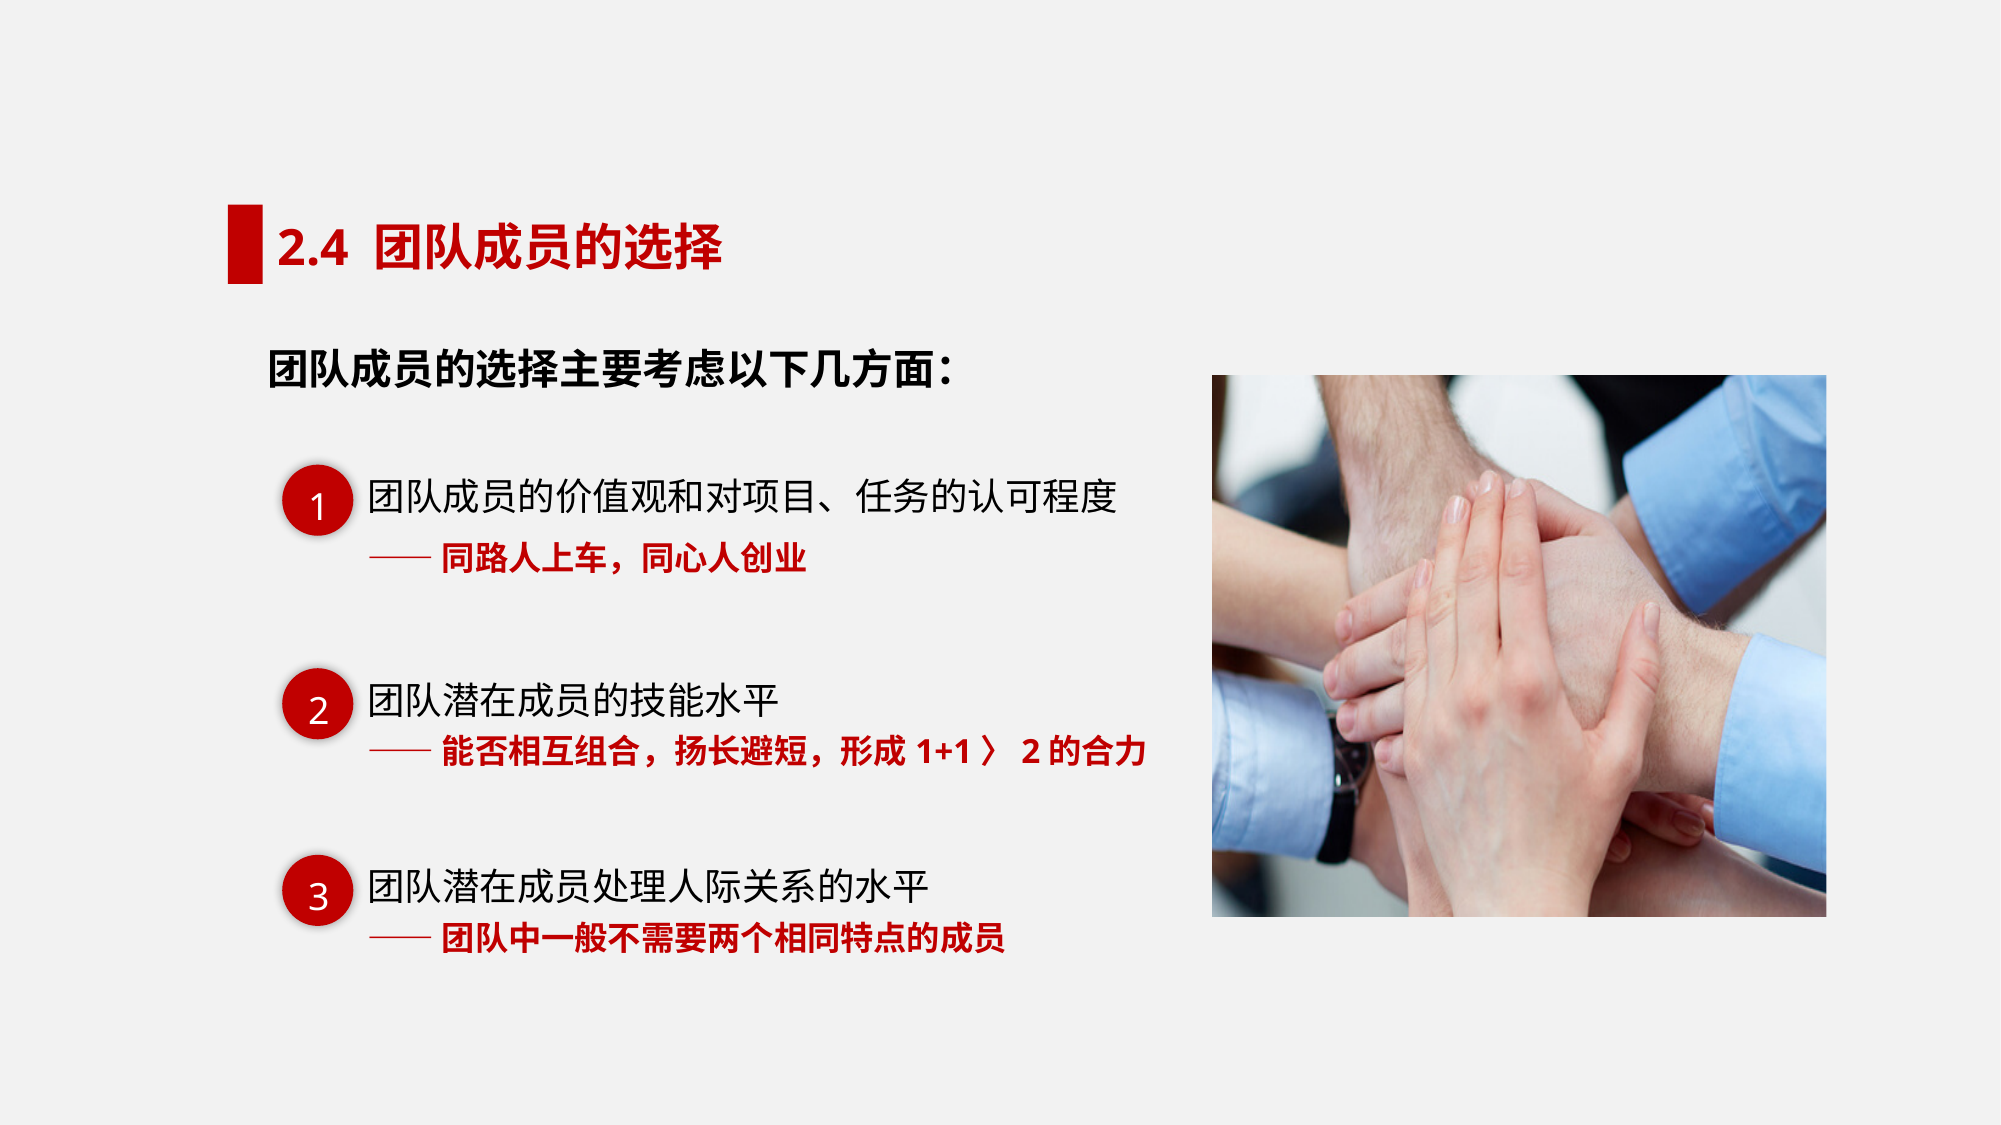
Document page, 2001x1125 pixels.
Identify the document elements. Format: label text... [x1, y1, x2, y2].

text_box 2 [282, 668, 353, 739]
text_box [227, 204, 263, 284]
text_box 2.4 团队成员的选择 [263, 208, 1031, 283]
text_box 1 [282, 465, 353, 535]
text_box ——能否相互组合，扬长避短，形成1+1〉2的合力 [352, 722, 1206, 778]
picture [1211, 375, 1827, 917]
text_box 团队潜在成员的技能水平 [352, 669, 1139, 722]
text_box 团队潜在成员处理人际关系的水平 [352, 855, 1139, 909]
text_box 团队成员的价值观和对项目、任务的认可程度 [352, 465, 1206, 526]
text_box ——同路人上车，同心人创业 [352, 529, 1188, 585]
text_box 3 [282, 855, 353, 926]
text_box 团队成员的选择主要考虑以下几方面： [252, 335, 1041, 401]
text_box ——团队中一般不需要两个相同特点的成员 [352, 909, 1269, 964]
